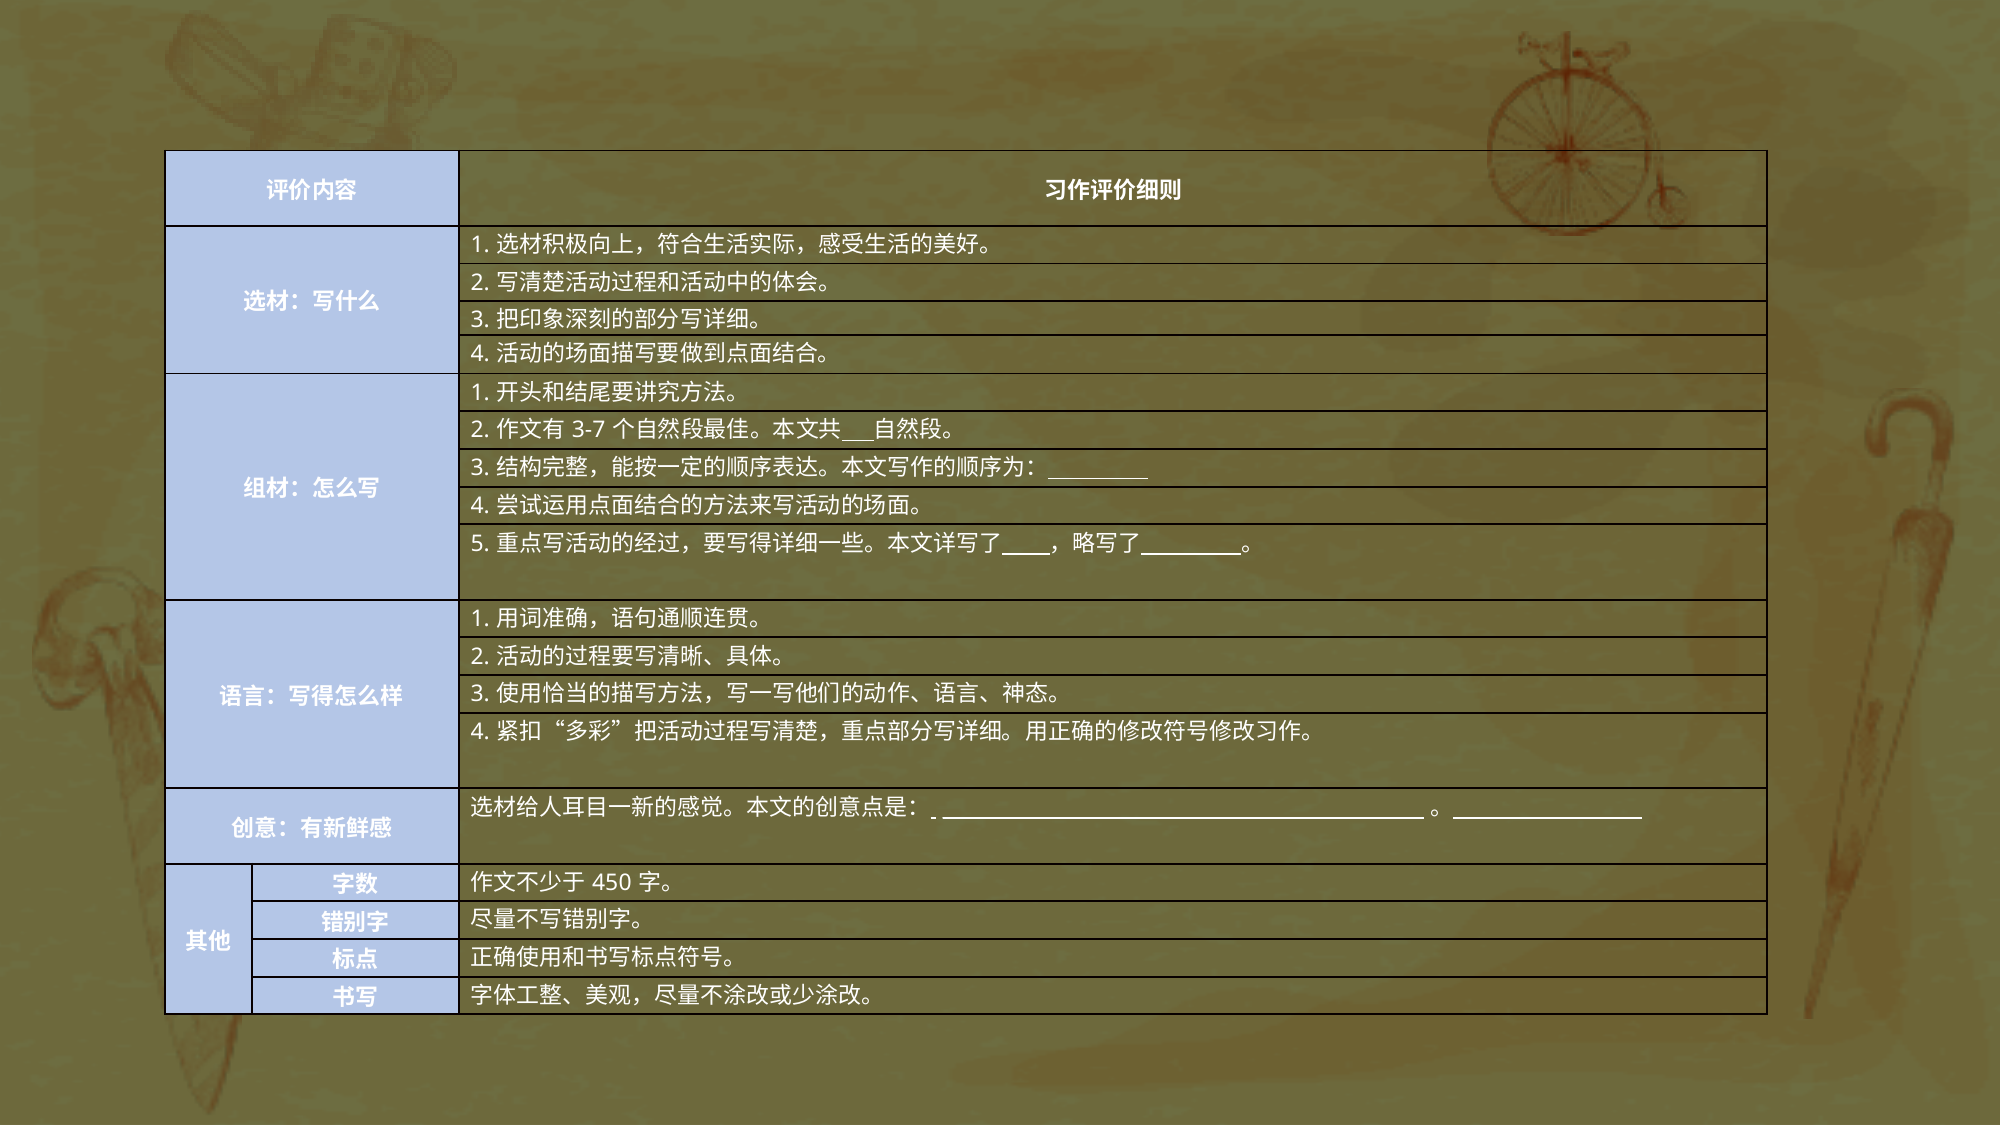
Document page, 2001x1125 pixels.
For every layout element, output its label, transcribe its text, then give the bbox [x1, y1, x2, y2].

table_cell 错别字 [253, 902, 458, 938]
table_cell 2.作文有3-7个自然段最佳。本文共 自然段。 [460, 412, 1766, 448]
table_header 评价内容 [166, 151, 458, 225]
table_cell 作文不少于450字。 [460, 865, 1766, 900]
table_cell 1.选材积极向上，符合生活实际，感受生活的美好。 [460, 227, 1766, 263]
table_cell 3.结构完整，能按一定的顺序表达。本文写作的顺序为： [460, 450, 1766, 486]
table_cell 标点 [253, 940, 458, 976]
table_cell 4.紧扣“多彩”把活动过程写清楚，重点部分写详细。用正确的修改符号修改习作。 [460, 714, 1766, 787]
table_cell 4.活动的场面描写要做到点面结合。 [460, 336, 1766, 373]
table_header 习作评价细则 [460, 151, 1766, 225]
picture [0, 0, 2000, 1125]
table_cell 语言：写得怎么样 [166, 601, 458, 787]
table_cell 尽量不写错别字。 [460, 902, 1766, 938]
table_cell 3.使用恰当的描写方法，写一写他们的动作、语言、神态。 [460, 676, 1766, 712]
table_cell 4.尝试运用点面结合的方法来写活动的场面。 [460, 488, 1766, 523]
table_cell 字数 [253, 865, 458, 900]
table_cell 正确使用和书写标点符号。 [460, 940, 1766, 976]
table_cell 创意：有新鲜感 [166, 789, 458, 863]
table_cell 字体工整、美观，尽量不涂改或少涂改。 [460, 978, 1766, 1013]
table_cell 选材：写什么 [166, 227, 458, 373]
table_cell 5.重点写活动的经过，要写得详细一些。本文详写了 ，略写了 。 [460, 525, 1766, 599]
table_cell 书写 [253, 978, 458, 1013]
table_cell 1.用词准确，语句通顺连贯。 [460, 601, 1766, 636]
table_cell 组材：怎么写 [166, 374, 458, 599]
table_cell 2.写清楚活动过程和活动中的体会。 [460, 264, 1766, 300]
table_cell 选材给人耳目一新的感觉。本文的创意点是： _______________________________________________。 [460, 789, 1766, 863]
table_cell 3.把印象深刻的部分写详细。 [460, 302, 1766, 334]
table_cell 2.活动的过程要写清晰、具体。 [460, 638, 1766, 674]
table_cell 1.开头和结尾要讲究方法。 [460, 374, 1766, 410]
table_cell 其他 [166, 865, 251, 1013]
